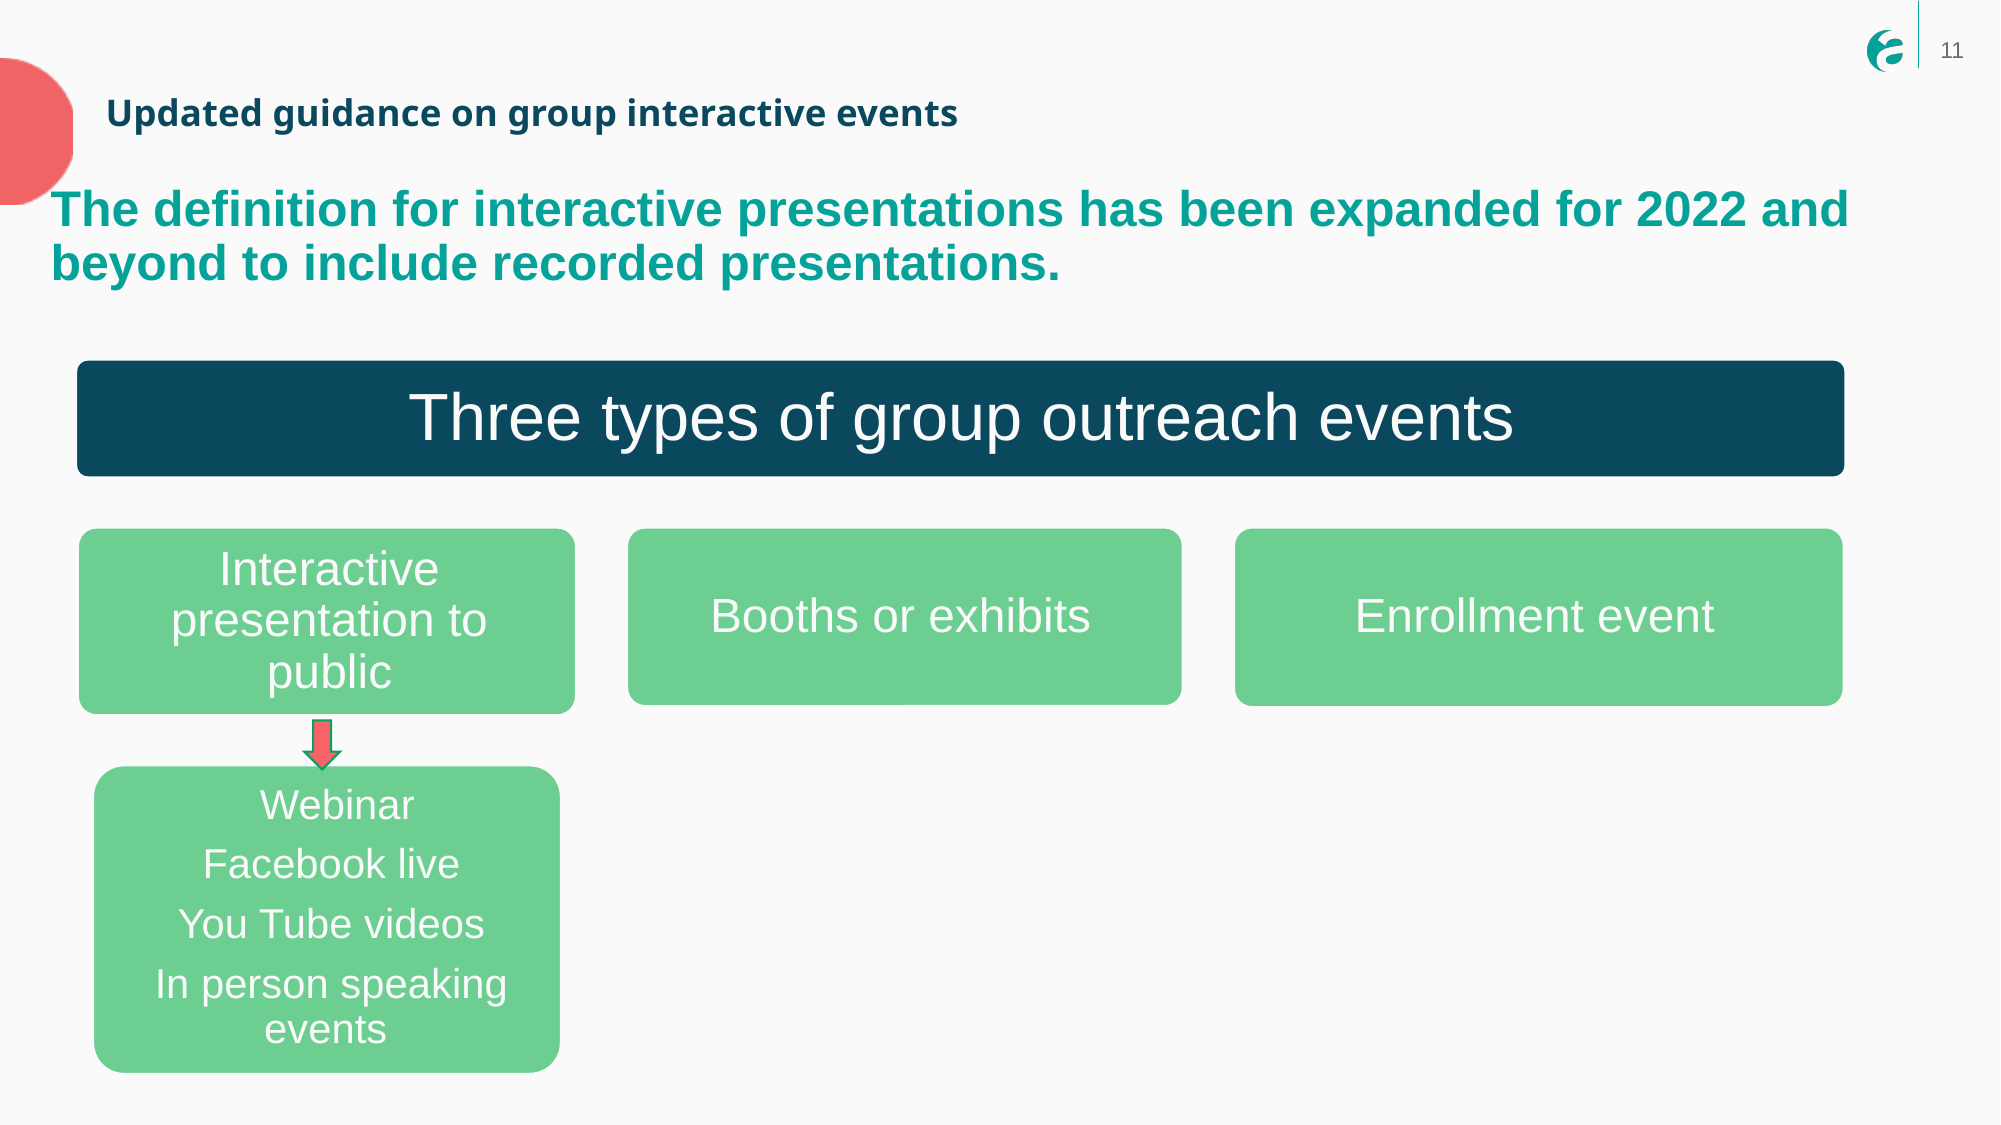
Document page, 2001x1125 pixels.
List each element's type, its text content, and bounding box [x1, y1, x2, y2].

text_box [75, 359, 1846, 1075]
list The definition for interactive presentations has been expanded for 2022 and beyond to include recorded presentations. [50, 183, 1863, 334]
title Updated guidance on group interactive events [105, 50, 1813, 184]
